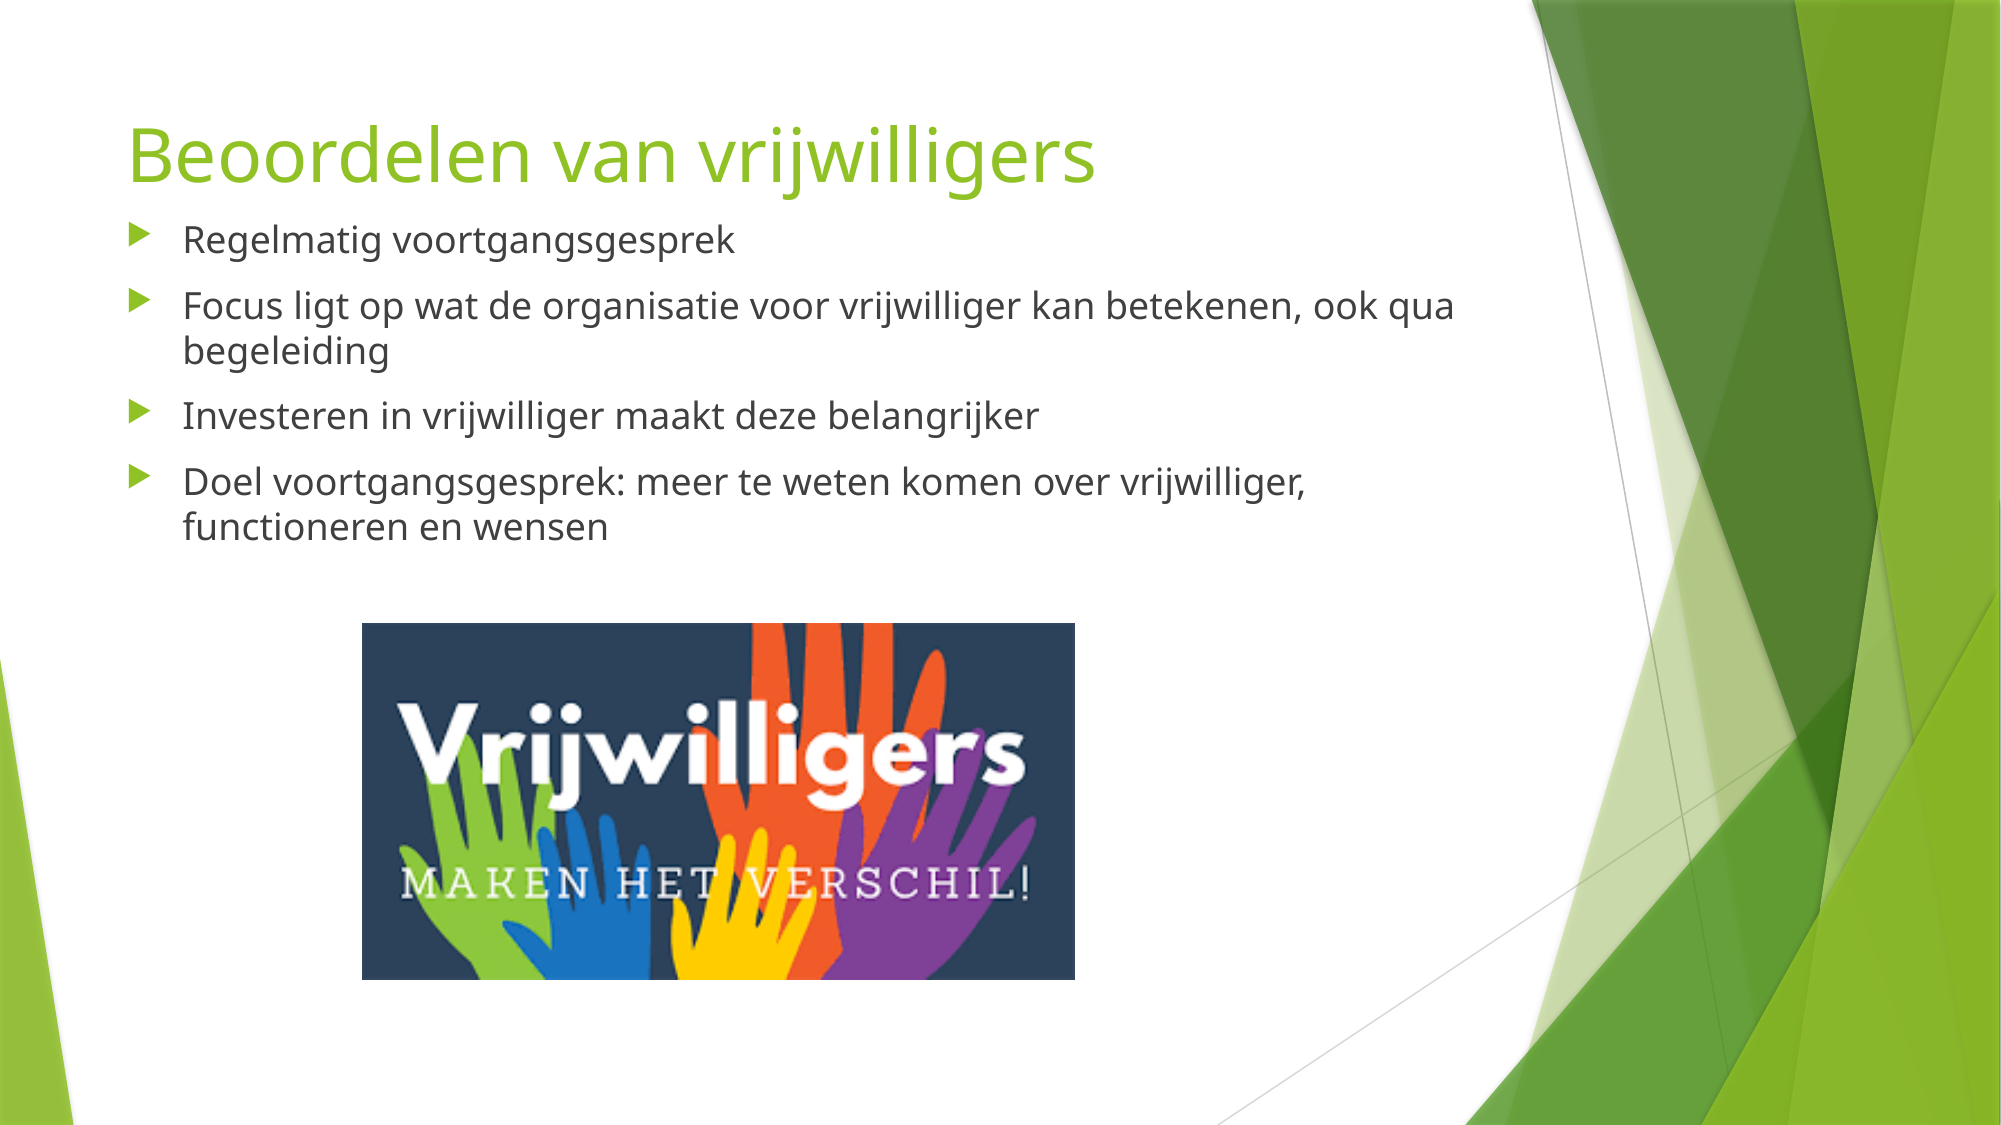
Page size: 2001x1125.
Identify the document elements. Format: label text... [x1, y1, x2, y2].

list Regelmatig voortgangsgesprek Focus ligt op wat de organisatie voor vrijwilliger kan betekenen, ook qua begeleiding Investeren in vrijwilliger maakt deze belangrijker Doel voortgangsgesprek: meer te weten komen over vrijwilliger, functioneren en wensen [111, 208, 1522, 845]
picture [361, 623, 1075, 981]
title Beoordelen van vrijwilligers [111, 99, 1522, 208]
